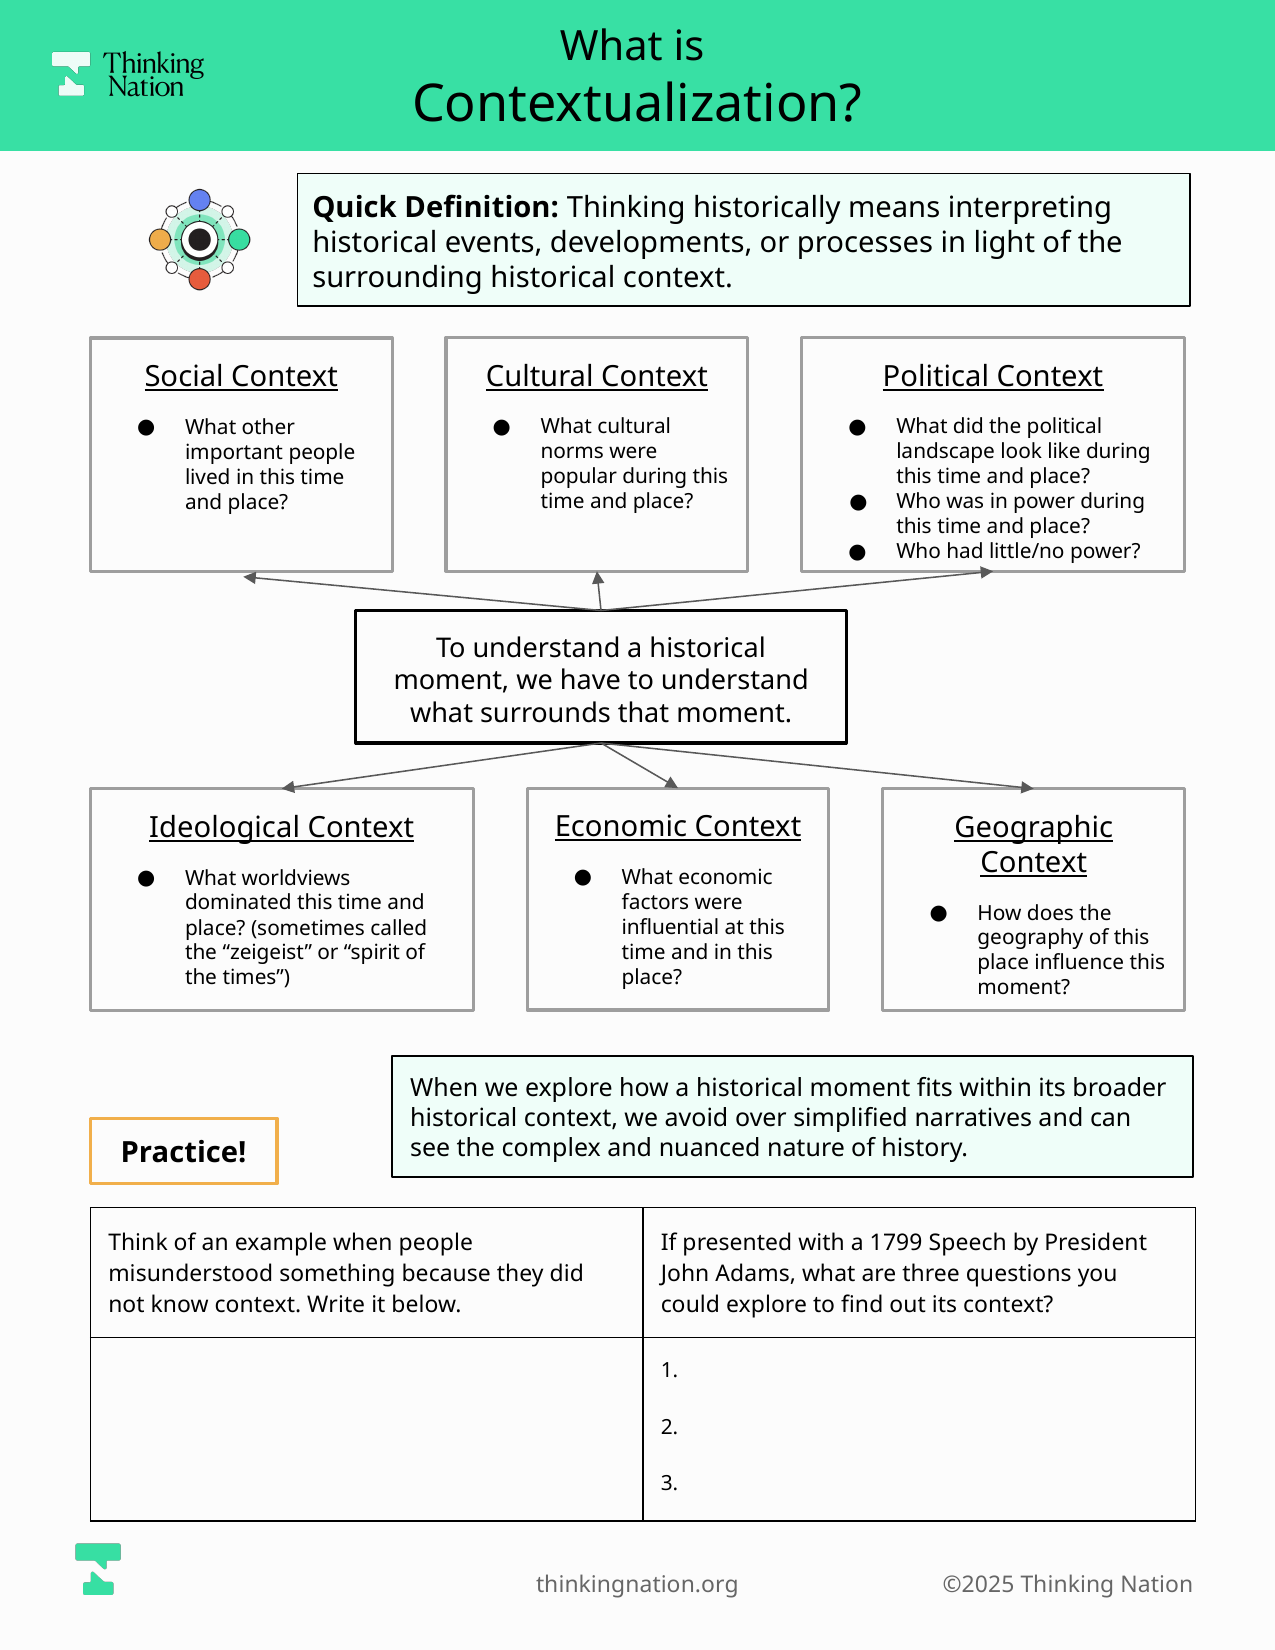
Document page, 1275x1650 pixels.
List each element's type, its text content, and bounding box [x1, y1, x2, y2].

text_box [596, 570, 602, 611]
table_cell 1. 2. 3. [644, 1338, 1195, 1520]
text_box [243, 576, 591, 611]
text_box Social Context What other important people lived in this time and place? [90, 338, 393, 572]
text_box What is Contextualization? [0, 0, 1275, 151]
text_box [281, 742, 597, 789]
text_box Cultural Context What cultural norms were popular during this time and place? [446, 337, 748, 572]
text_box ©2025 Thinking Nation [907, 1553, 1210, 1605]
picture [133, 173, 267, 307]
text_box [600, 742, 1034, 789]
table_header If presented with a 1799 Speech by President John Adams, what are three questions you could explore to find out its context? [644, 1208, 1195, 1337]
picture [62, 1533, 134, 1605]
text_box Economic Context What economic factors were influential at this time and in this place? [527, 796, 829, 1010]
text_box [602, 570, 994, 611]
text_box Geographic Context How does the geography of this place influence this moment? [882, 788, 1185, 1011]
text_box Practice! [90, 1118, 277, 1184]
text_box When we explore how a historical moment fits within its broader historical context, we avoid over simplified narratives and can see the complex and nuanced nature of history. [392, 1056, 1194, 1178]
table_cell [91, 1338, 642, 1520]
text_box Quick Definition: Thinking historically means interpreting historical events, developments, or processes in light of the surrounding historical context. [297, 173, 1190, 306]
table_header Think of an example when people misunderstood something because they did not know context. Write it below. [91, 1208, 642, 1337]
text_box thinkingnation.org [486, 1553, 789, 1605]
picture [35, 37, 210, 110]
text_box Political Context What did the political landscape look like during this time and place? Who was in power during this time and place? Who had little/no power? [801, 337, 1185, 572]
text_box To understand a historical moment, we have to understand what surrounds that moment. [355, 618, 847, 741]
text_box Ideological Context What worldviews dominated this time and place? (sometimes called the “zeigeist” or “spirit of the times”) [90, 788, 474, 1011]
